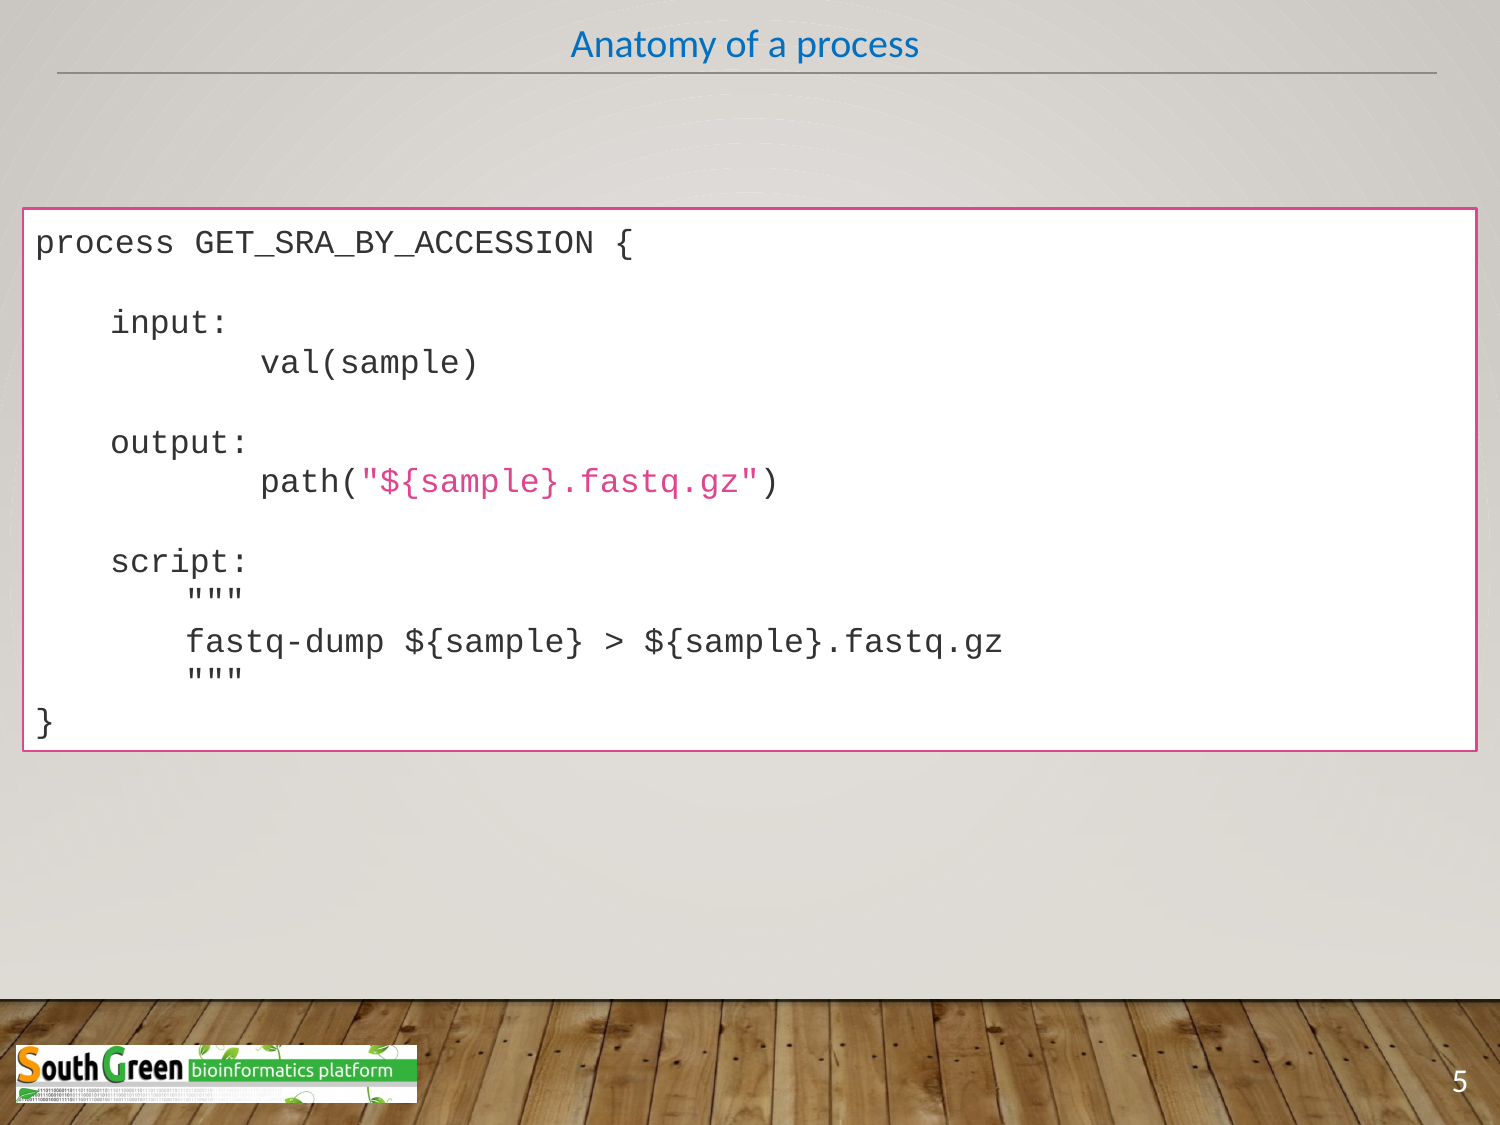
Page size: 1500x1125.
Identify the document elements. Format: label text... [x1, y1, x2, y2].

slide_number 5 [1369, 1051, 1484, 1105]
list Anatomy of a process [0, 0, 1500, 73]
text_box process GET_SRA_BY_ACCESSION { input: val(sample) output: path("${sample}.fastq.gz") script: """ fastq-dump ${sample} > ${sample}.fastq.gz """ } [22, 207, 1478, 752]
picture [0, 999, 1500, 1125]
